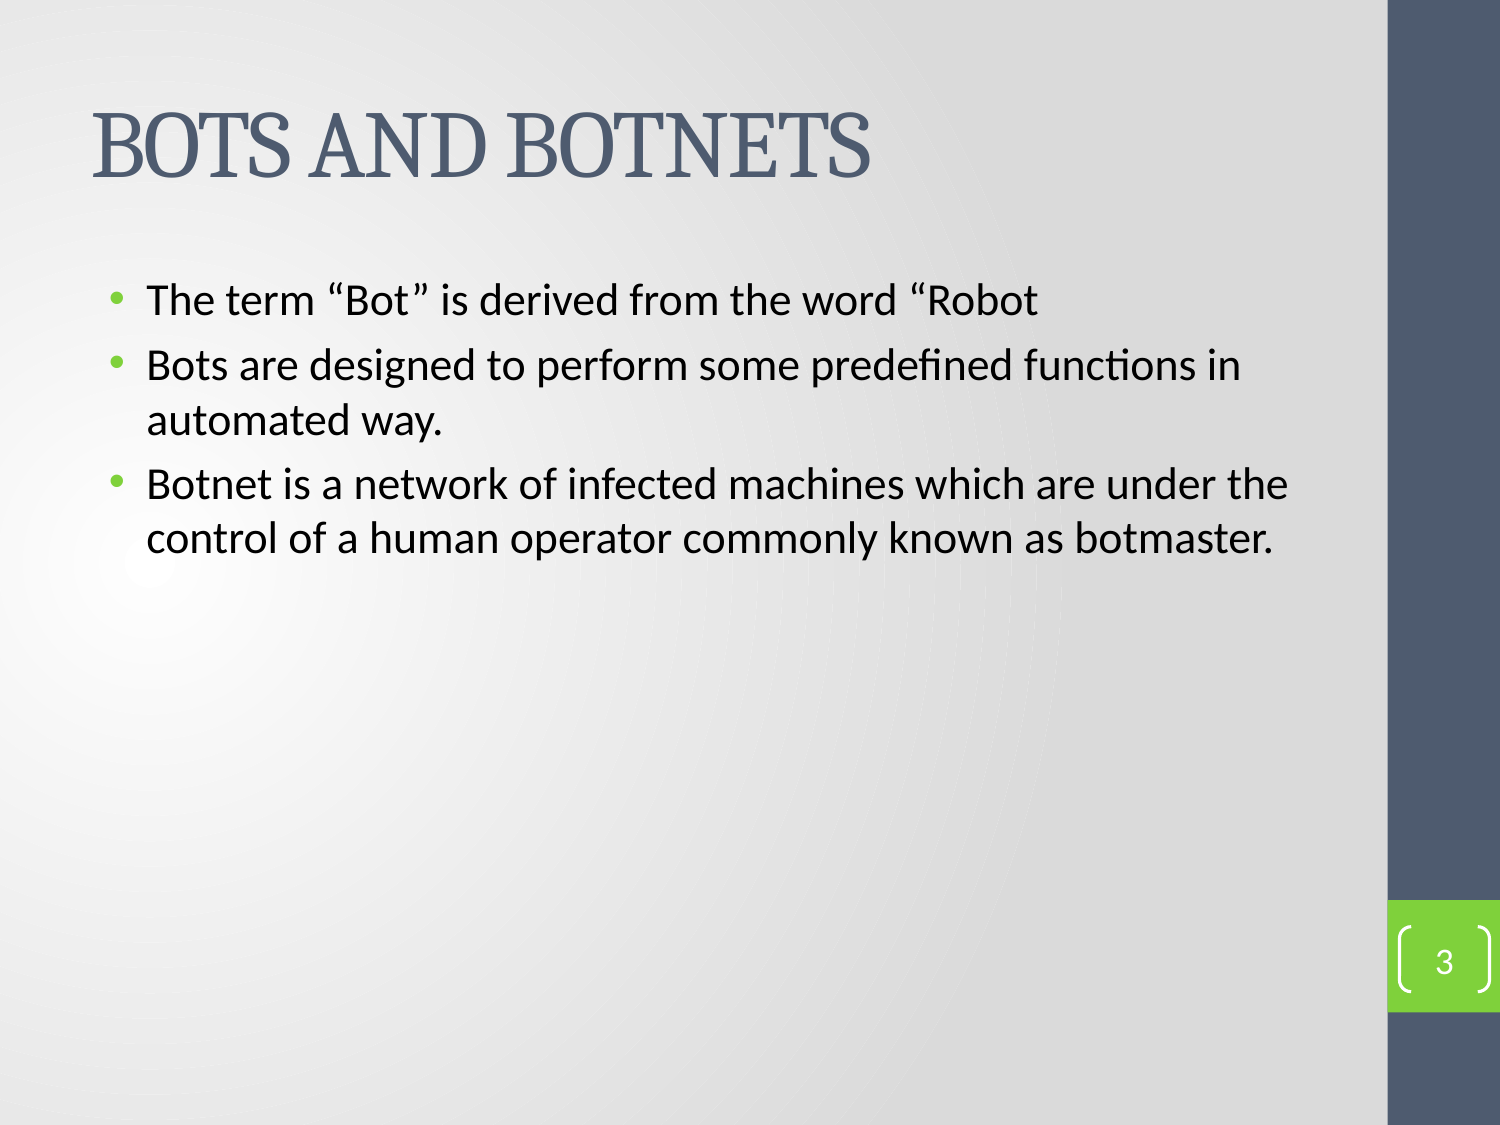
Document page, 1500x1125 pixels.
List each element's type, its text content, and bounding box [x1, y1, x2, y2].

list The term “Bot” is derived from the word “Robot Bots are designed to perform some predefined functions in automated way. Botnet is a network of infected machines which are under the control of a human operator commonly known as botmaster. [75, 262, 1325, 1050]
title BOTS AND BOTNETS [75, 45, 1325, 233]
slide_number 3 [1397, 925, 1492, 994]
